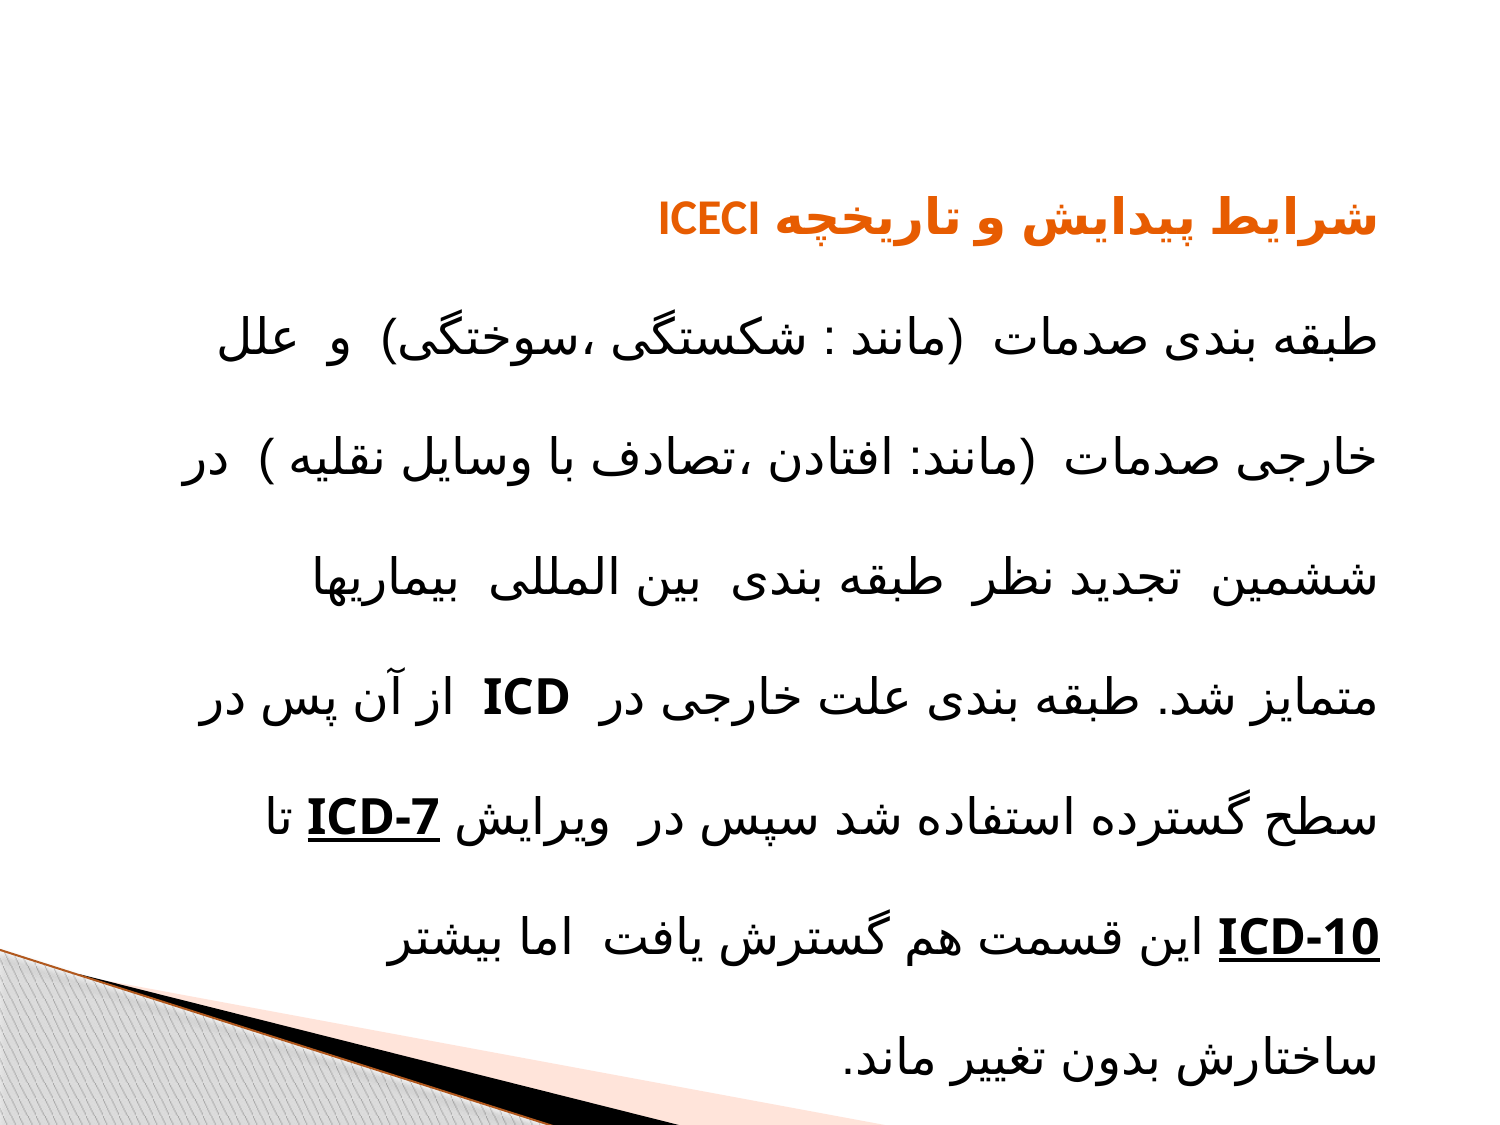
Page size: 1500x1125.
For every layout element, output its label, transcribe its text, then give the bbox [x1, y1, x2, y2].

text_box شرایط پیدایش و تاریخچه ICECI طبقه بندی صدمات (مانند : شکستگی ،سوختگی) و علل خارجی صدمات (مانند: افتادن ،تصادف با وسایل نقلیه ) در ششمین تجدید نظر طبقه بندی بین المللی بیماریها متمایز شد. طبقه بندی علت خارجی در ICD از آن پس در سطح گسترده استفاده شد سپس در ویرایش ICD-7 تا ICD-10 این قسمت هم گسترش یافت اما بیشتر ساختارش بدون تغییر ماند. [163, 117, 1395, 1092]
